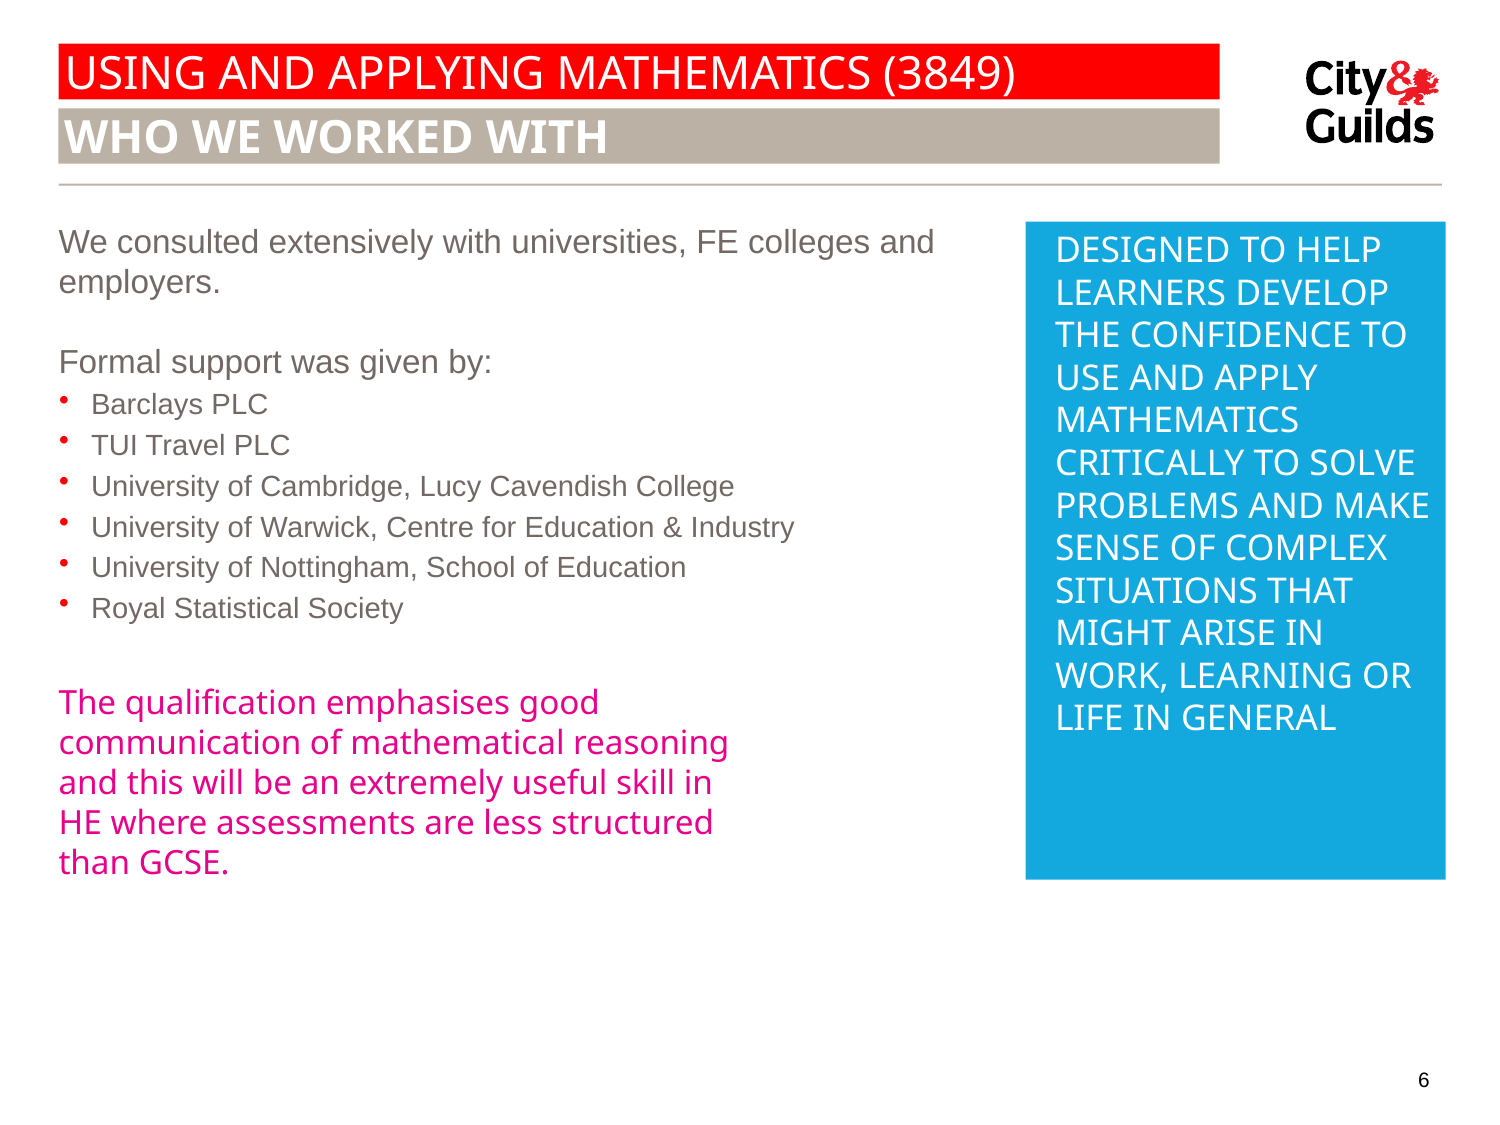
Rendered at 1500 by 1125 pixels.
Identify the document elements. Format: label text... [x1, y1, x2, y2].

text_box DESIGNED TO HELP LEARNERS DEVELOP THE CONFIDENCE TO USE AND APPLY MATHEMATICS CRITICALLY TO SOLVE PROBLEMS AND MAKE SENSE OF COMPLEX SITUATIONS THAT MIGHT ARISE IN WORK, LEARNING OR LIFE IN GENERAL [1025, 221, 1446, 880]
list We consulted extensively with universities, FE colleges and employers. Formal support was given by: Barclays PLC TUI Travel PLC University of Cambridge, Lucy Cavendish College University of Warwick, Centre for Education & Industry University of Nottingham, School of Education Royal Statistical Society The qualification emphasises good communication of mathematical reasoning and this will be an extremely useful skill in HE where assessments are less structured than GCSE. [58, 220, 992, 1037]
text_box WHO WE WORKED WITH [58, 108, 1220, 164]
title USING AND APPLYING MATHEMATICS (3849) [58, 43, 1220, 100]
